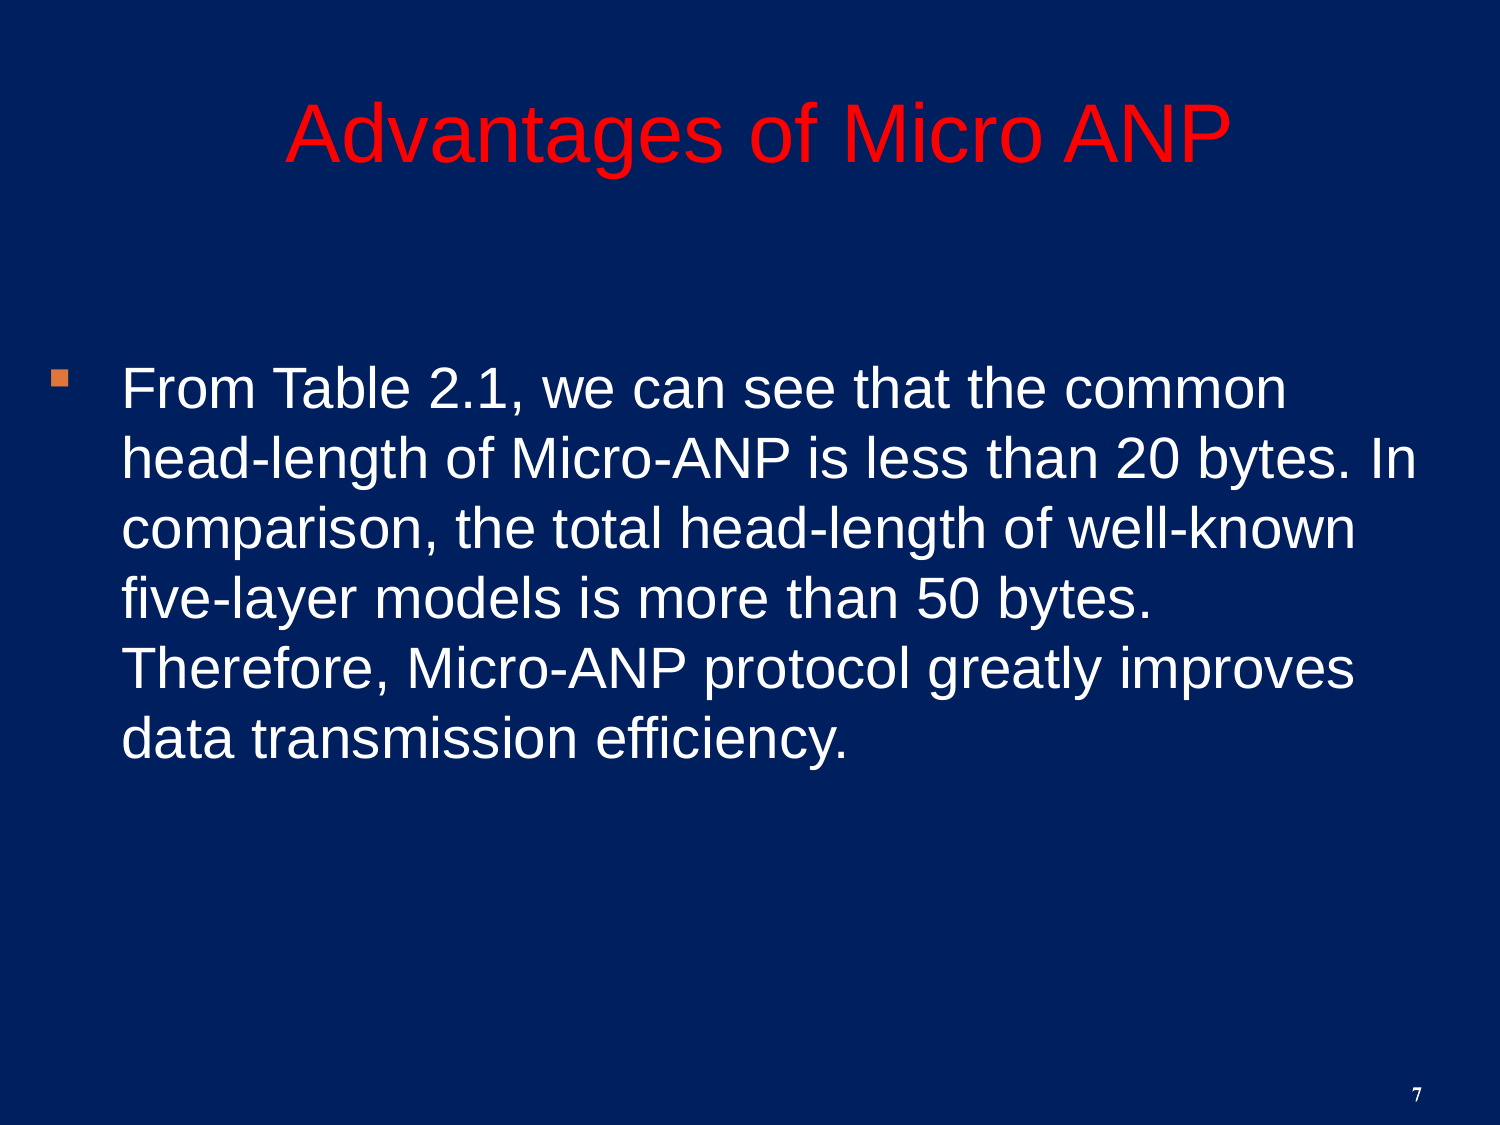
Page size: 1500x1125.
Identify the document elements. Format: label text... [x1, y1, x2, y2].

text_box From Table 2.1, we can see that the common head-length of Micro-ANP is less than 20 bytes. In comparison, the total head-length of well-known five-layer models is more than 50 bytes. Therefore, Micro-ANP protocol greatly improves data transmission efficiency. [44, 350, 1429, 771]
text_box [1412, 1087, 1422, 1102]
title Advantages of Micro ANP [44, 53, 1456, 181]
